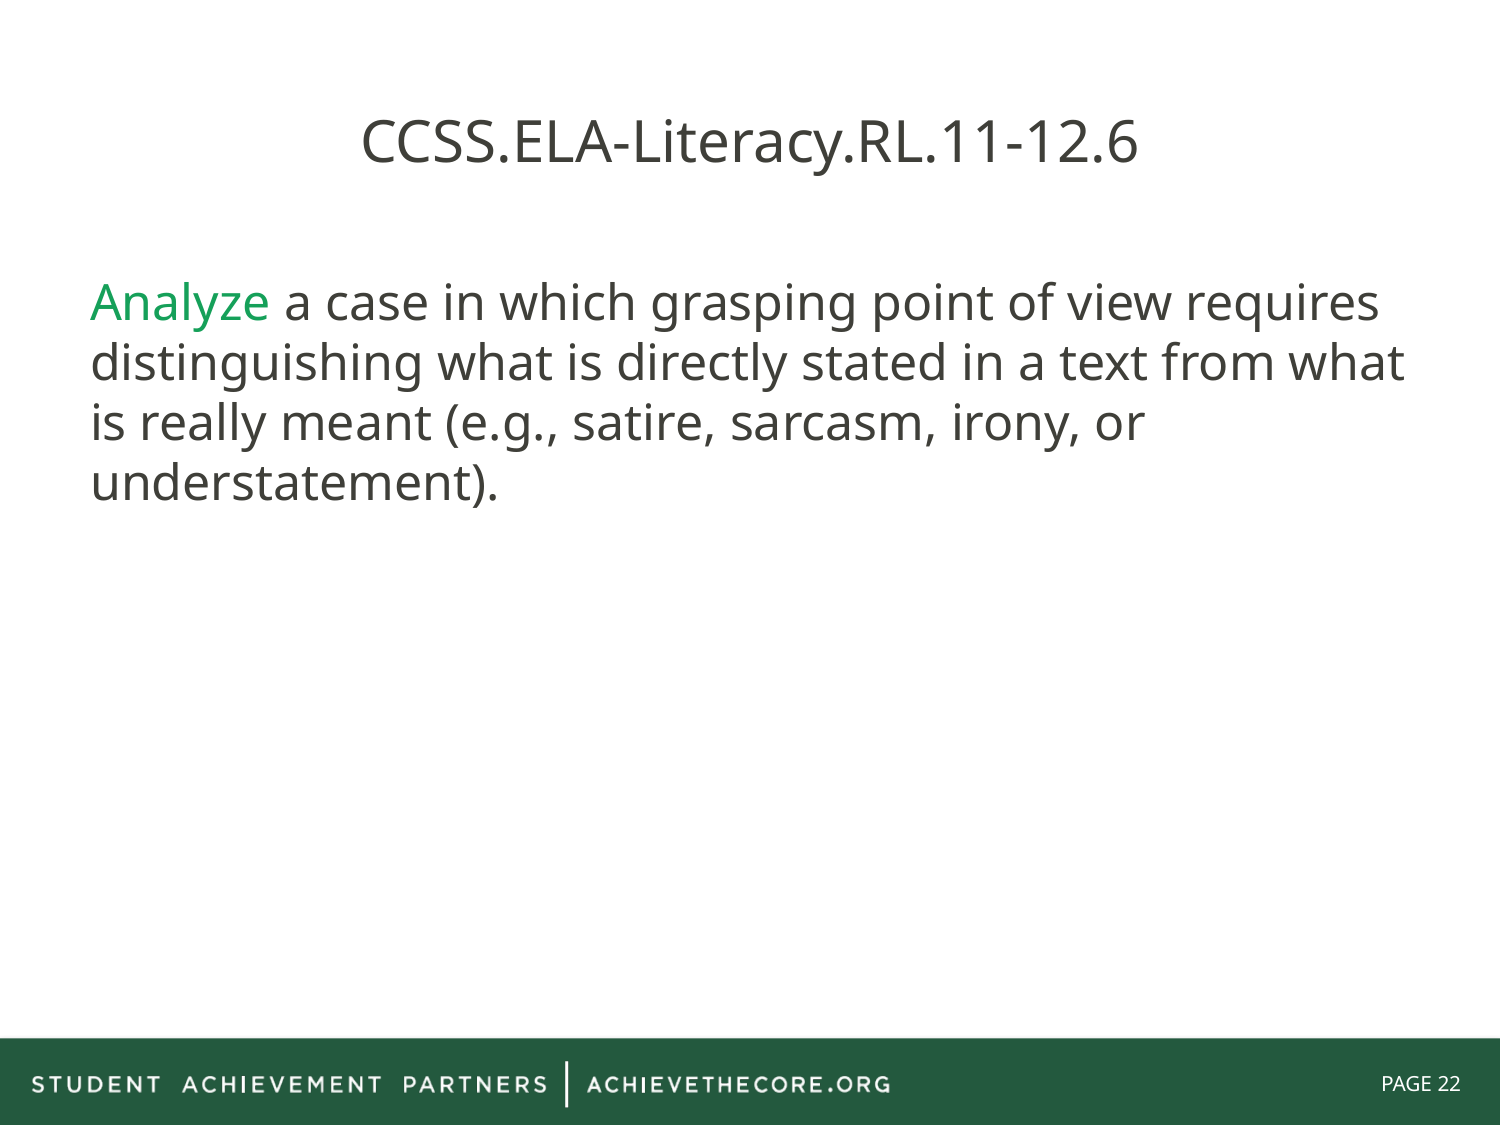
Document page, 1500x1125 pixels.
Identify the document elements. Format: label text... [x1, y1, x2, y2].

title CCSS.ELA-Literacy.RL.11-12.6 [75, 45, 1425, 233]
list Analyze a case in which grasping point of view requires distinguishing what is directly stated in a text from what is really meant (e.g., satire, sarcasm, irony, or understatement). [75, 262, 1425, 1005]
